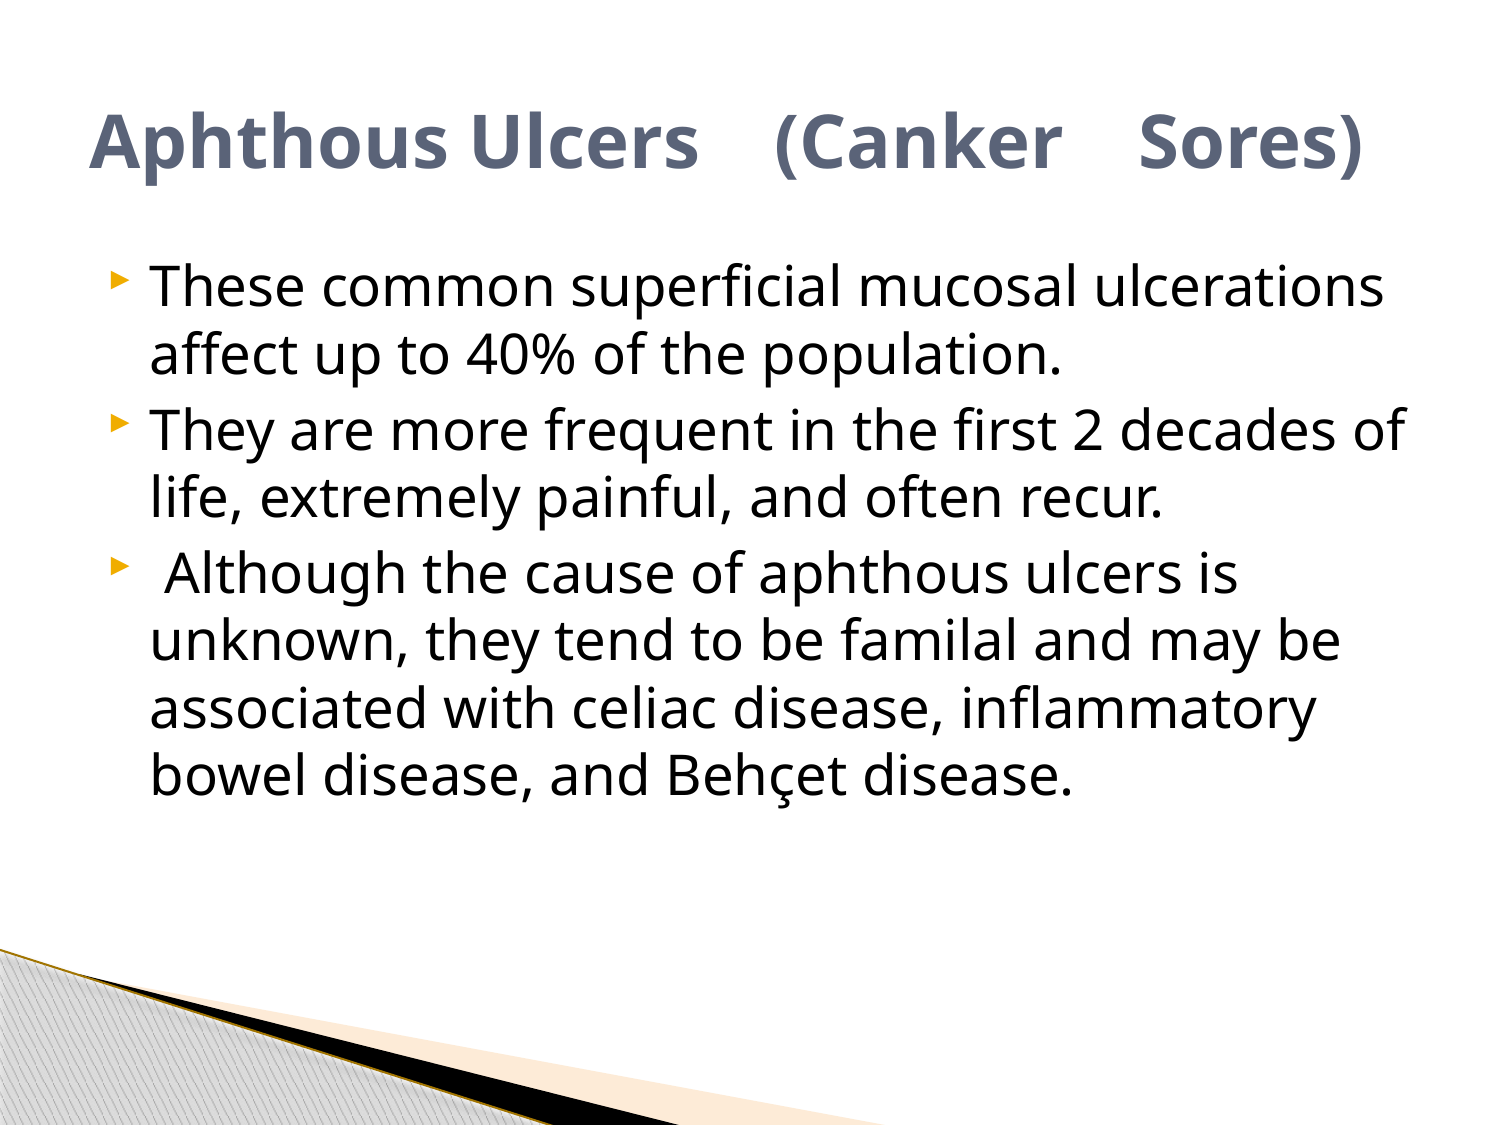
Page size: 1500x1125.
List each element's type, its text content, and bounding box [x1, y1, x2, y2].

title Aphthous Ulcers (Canker Sores) [75, 45, 1425, 233]
list These common superficial mucosal ulcerations affect up to 40% of the population. They are more frequent in the first 2 decades of life, extremely painful, and often recur. Although the cause of aphthous ulcers is unknown, they tend to be familal and may be associated with celiac disease, inflammatory bowel disease, and Behçet disease. [75, 243, 1425, 986]
